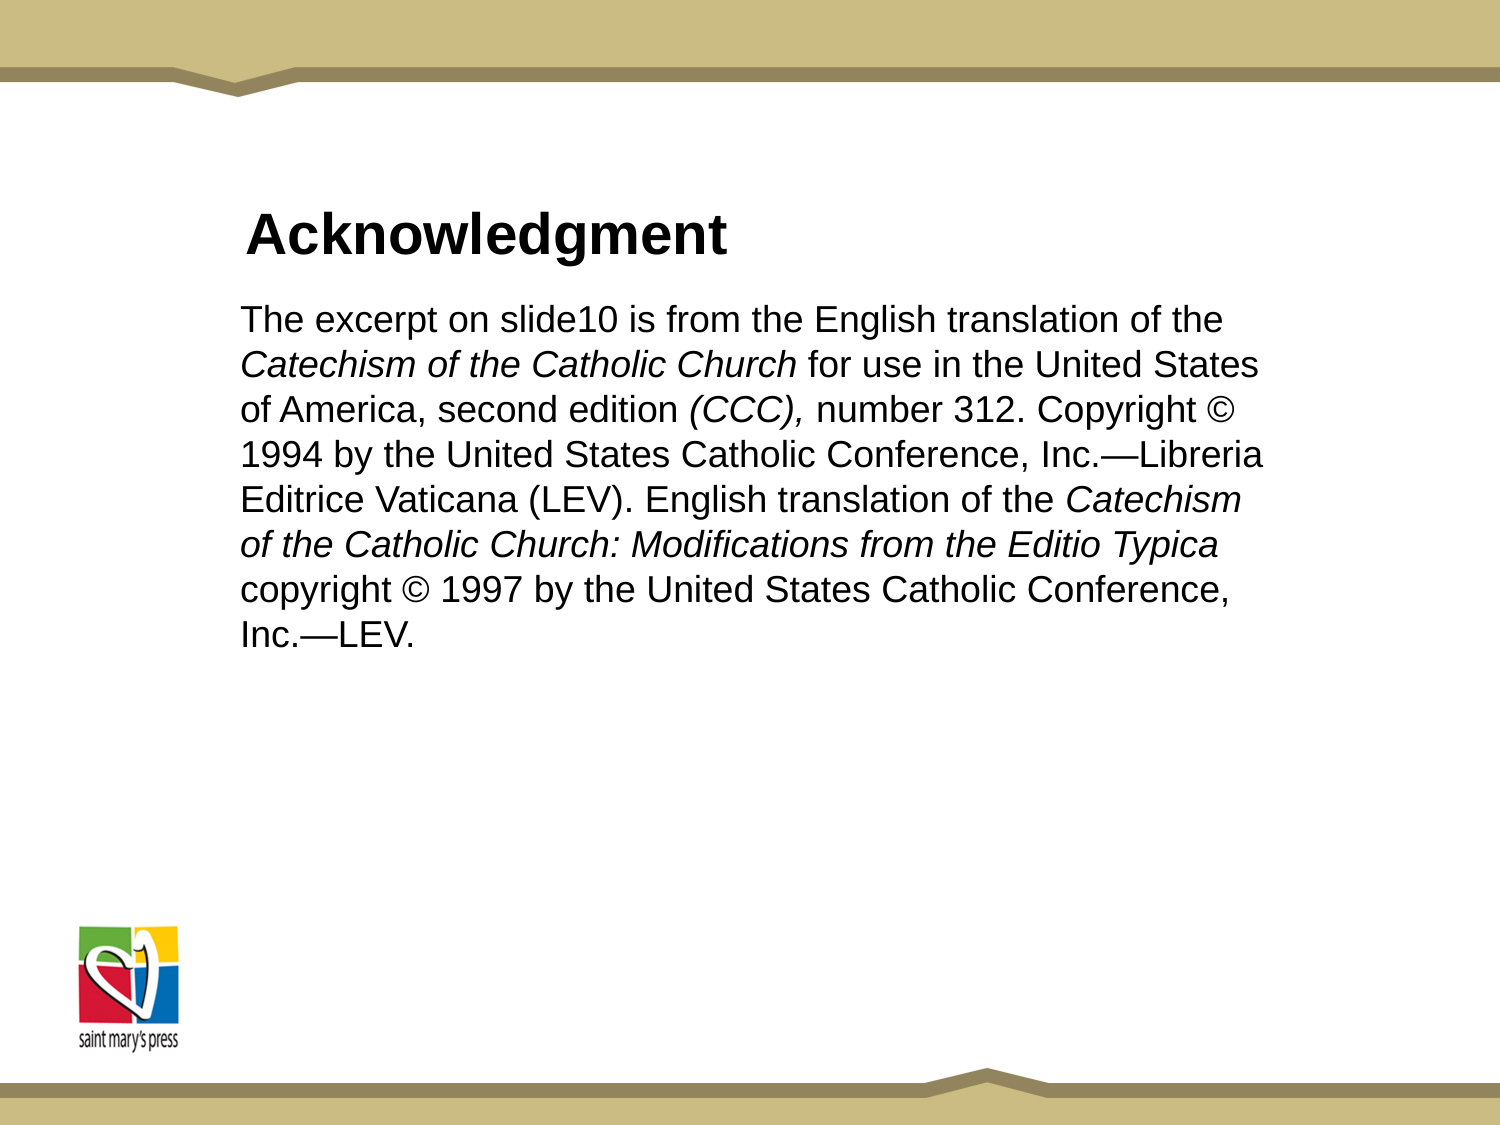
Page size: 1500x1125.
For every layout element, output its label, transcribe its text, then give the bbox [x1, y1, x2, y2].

list The excerpt on slide10 is from the English translation of the Catechism of the Catholic Church for use in the United States of America, second edition (CCC), number 312. Copyright © 1994 by the United States Catholic Conference, Inc.—Libreria Editrice Vaticana (LEV). English translation of the Catechism of the Catholic Church: Modifications from the Editio Typica copyright © 1997 by the United States Catholic Conference, Inc.—LEV. [225, 287, 1288, 1005]
title Acknowledgment [230, 187, 1500, 275]
picture [0, 0, 1500, 1125]
